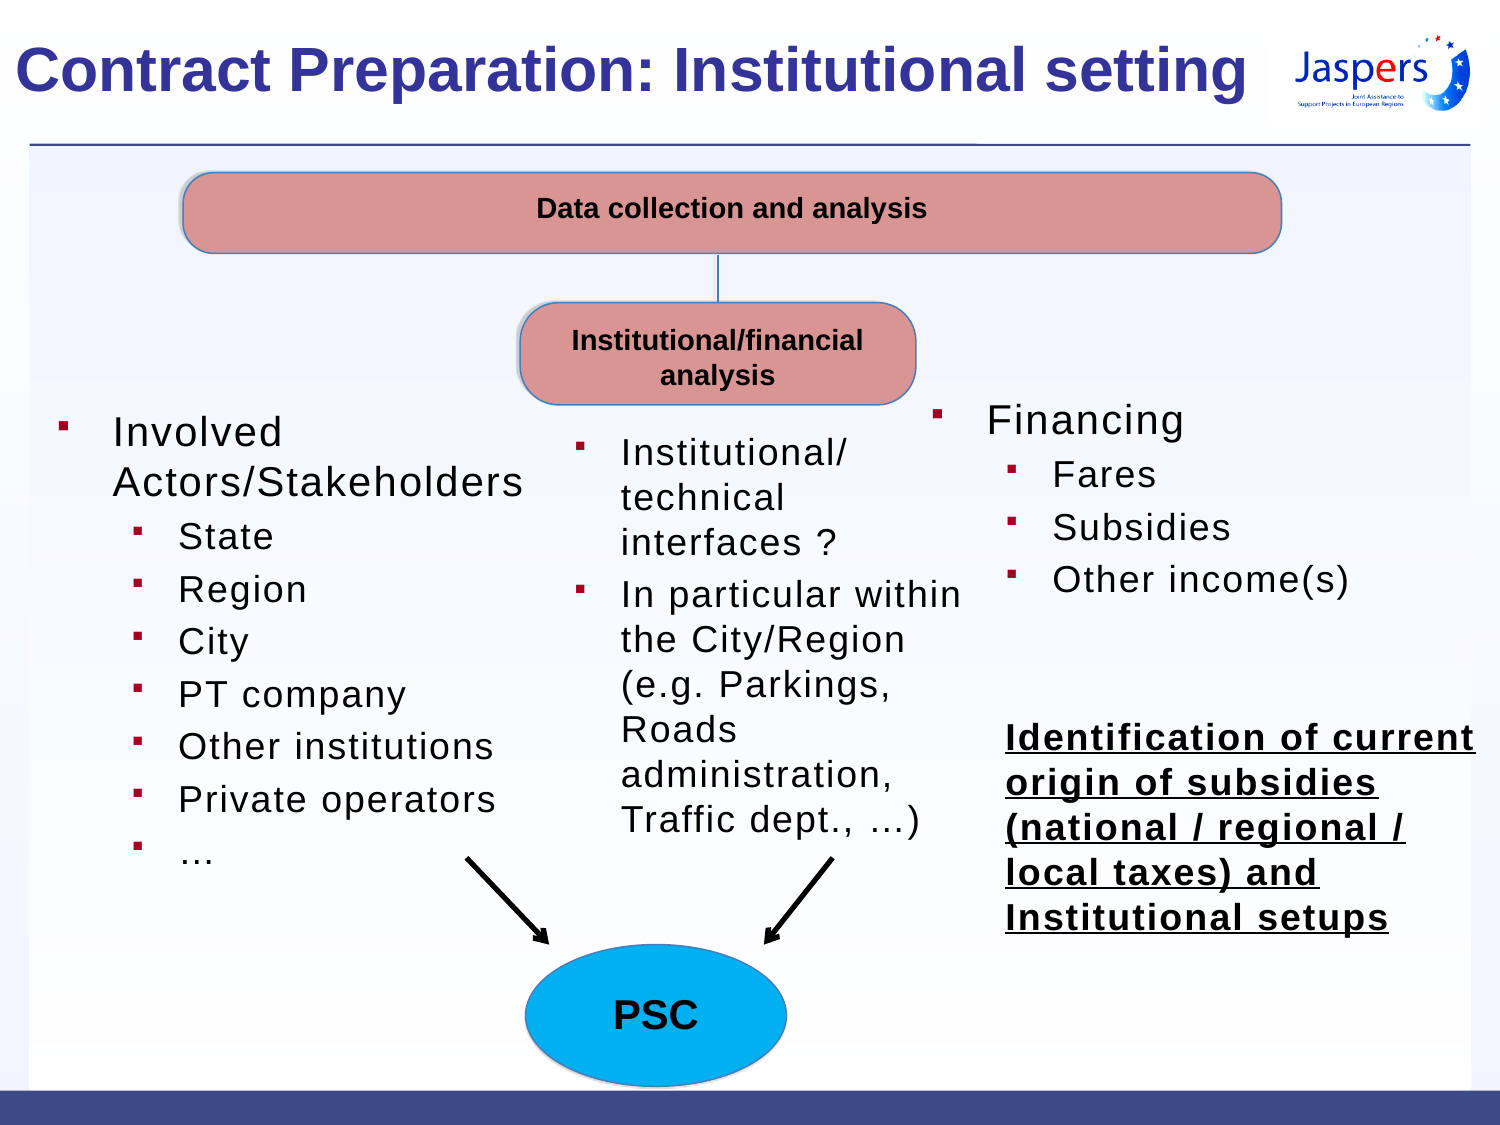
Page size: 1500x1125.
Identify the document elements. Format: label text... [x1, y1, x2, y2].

text_box Institutional/financial analysis [520, 302, 916, 405]
text_box Institutional/technical interfaces ? In particular within the City/Region (e.g. Parkings, Roads administration, Traffic dept., …) [483, 367, 980, 1106]
text_box Financing Fares Subsidies Other income(s) Identification of current origin of subsidies (national / regional / local taxes) and Institutional setups [915, 385, 1495, 1123]
text_box Involved Actors/Stakeholders State Region City PT company Other institutions Private operators … [41, 397, 585, 916]
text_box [763, 857, 833, 945]
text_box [466, 857, 550, 945]
title Contract Preparation: Institutional setting [0, 0, 1500, 138]
text_box PSC [525, 944, 787, 1087]
text_box Data collection and analysis [183, 172, 1282, 254]
